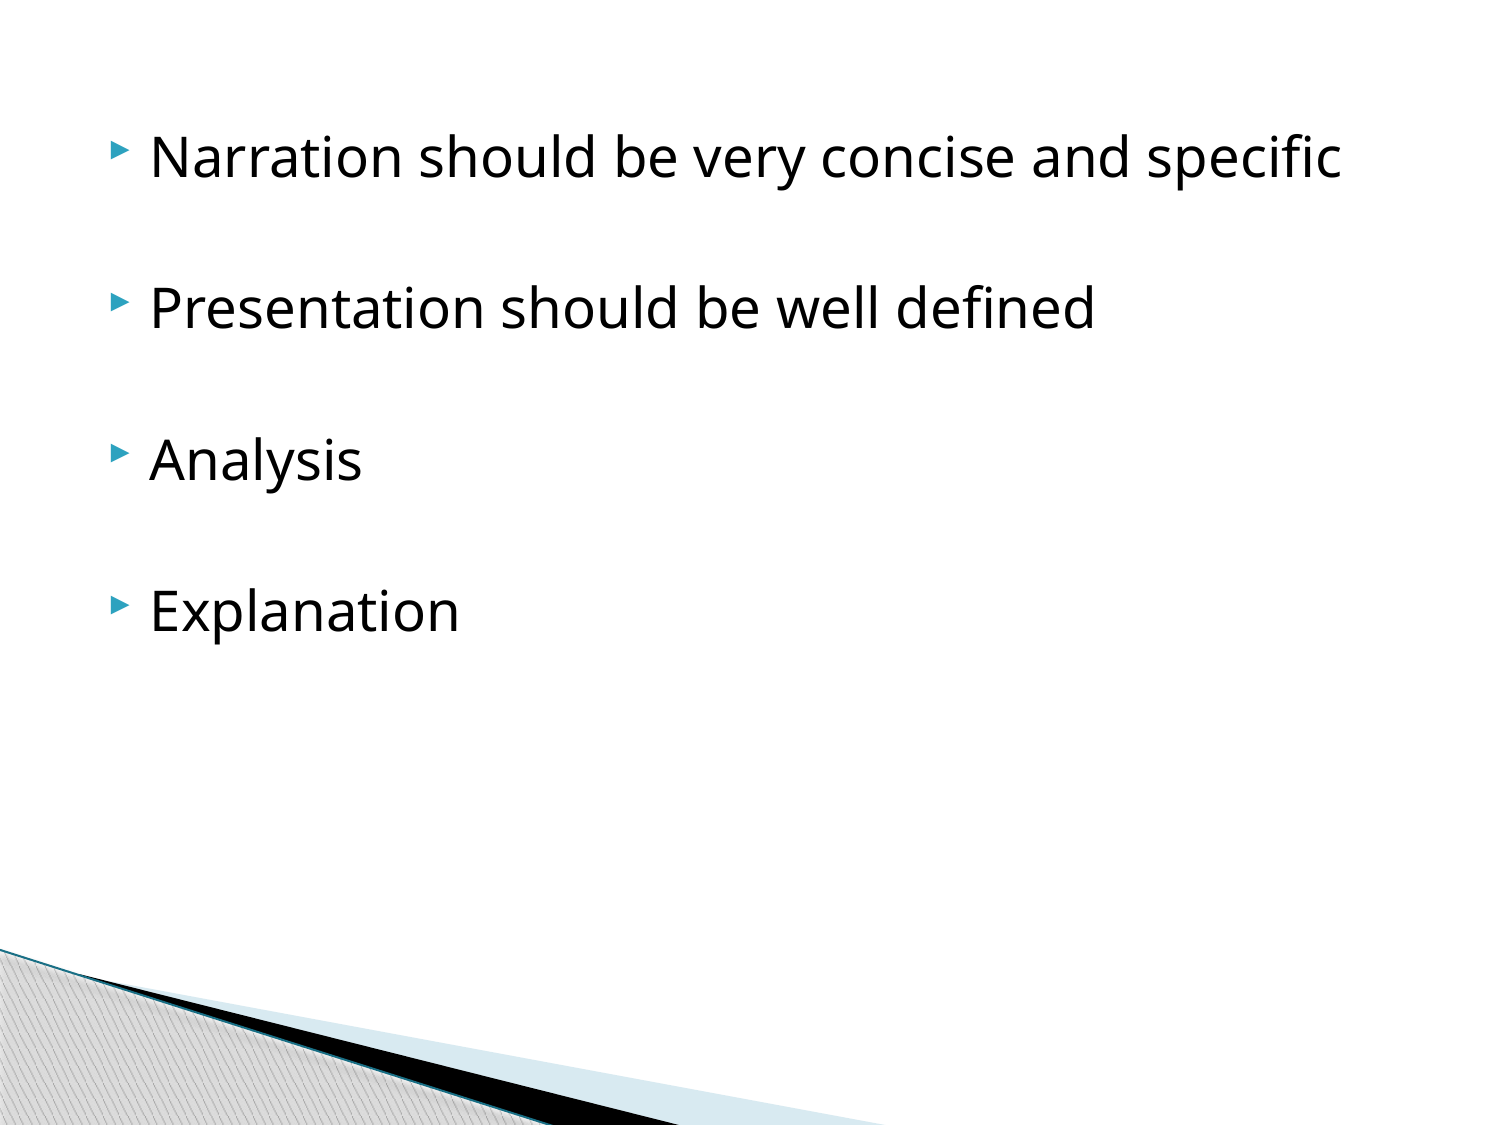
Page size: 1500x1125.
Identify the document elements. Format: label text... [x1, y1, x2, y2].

list Narration should be very concise and specific Presentation should be well defined Analysis Explanation [75, 37, 1425, 925]
